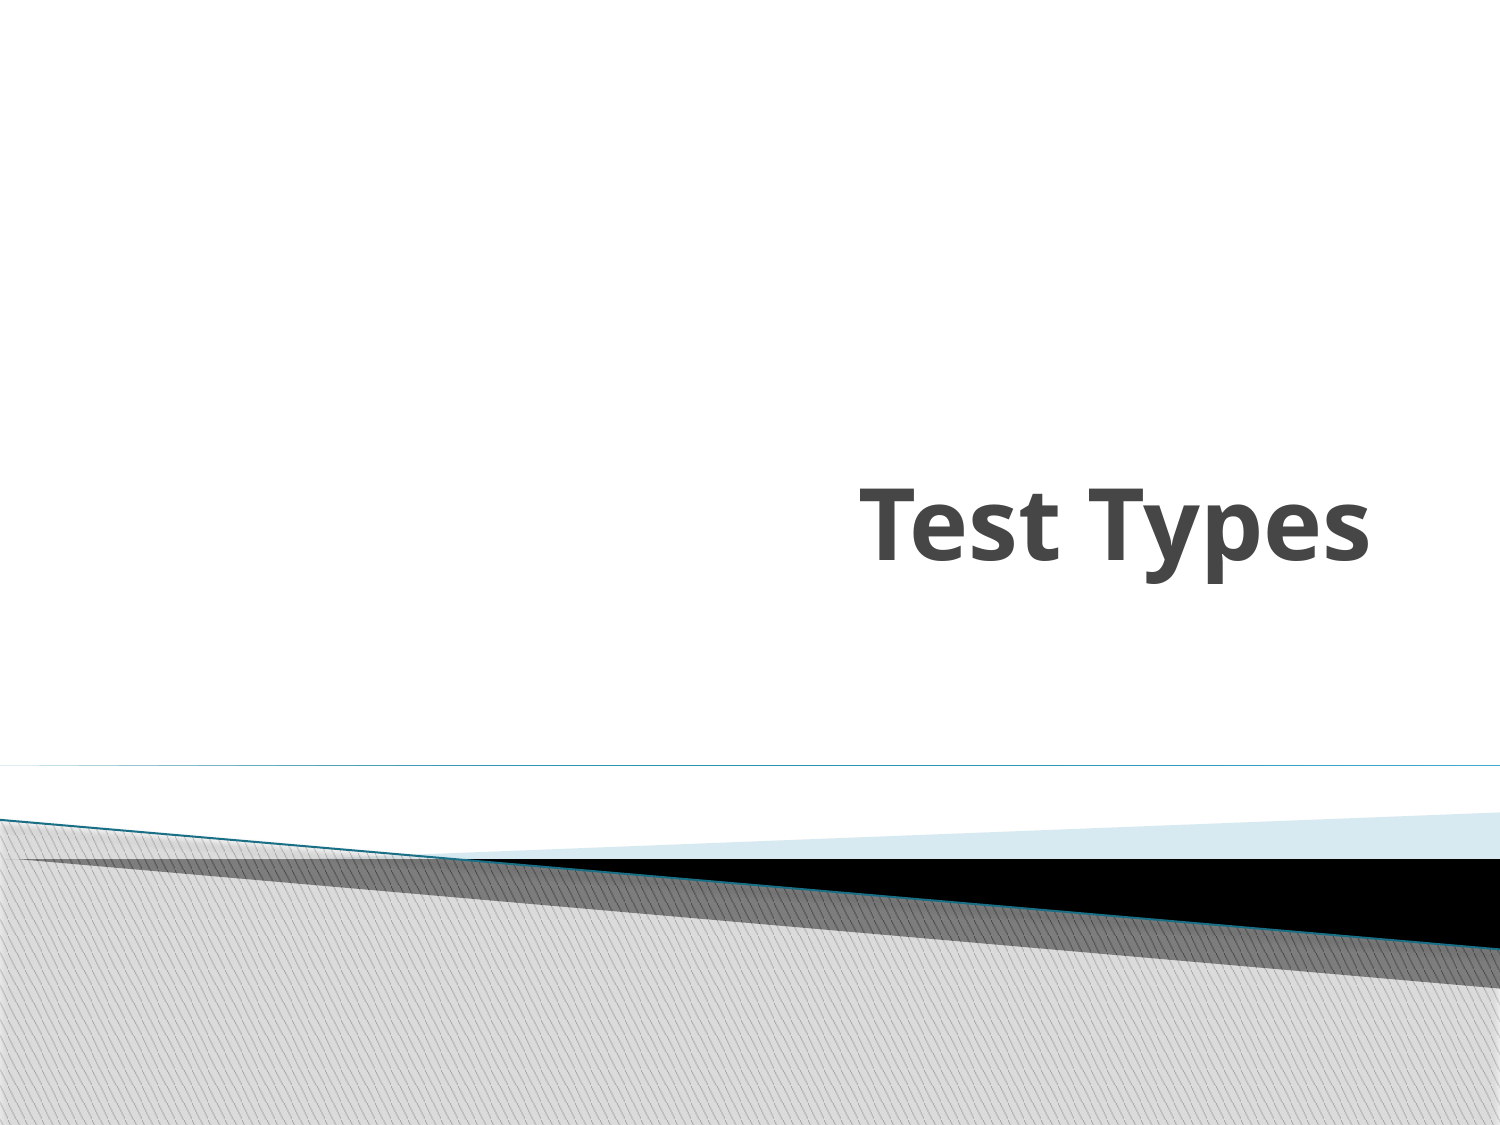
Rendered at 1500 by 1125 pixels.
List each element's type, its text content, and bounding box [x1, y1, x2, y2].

picture [5, 859, 1500, 989]
title Test Types [112, 287, 1388, 588]
